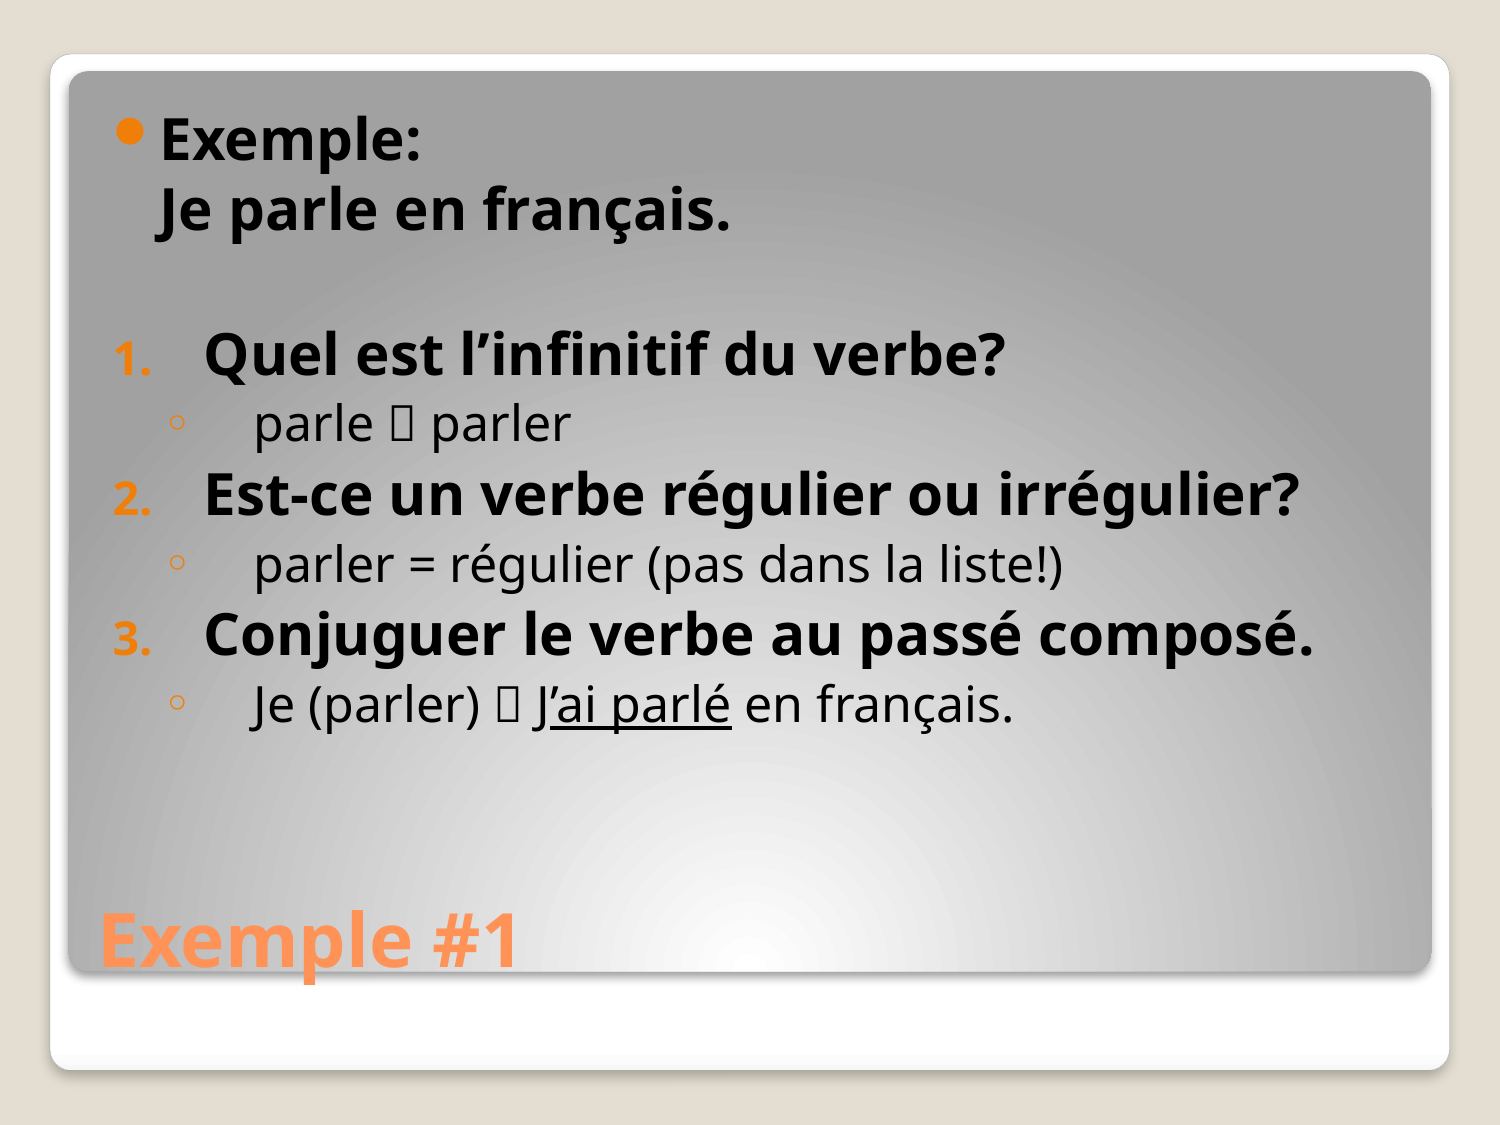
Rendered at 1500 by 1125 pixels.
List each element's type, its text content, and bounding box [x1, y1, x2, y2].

title Exemple #1 [82, 817, 1425, 990]
list Exemple: Je parle en français. Quel est l’infinitif du verbe? parle  parler Est-ce un verbe régulier ou irrégulier? parler = régulier (pas dans la liste!) Conjuguer le verbe au passé composé. Je (parler)  J’ai parlé en français. [82, 86, 1425, 774]
